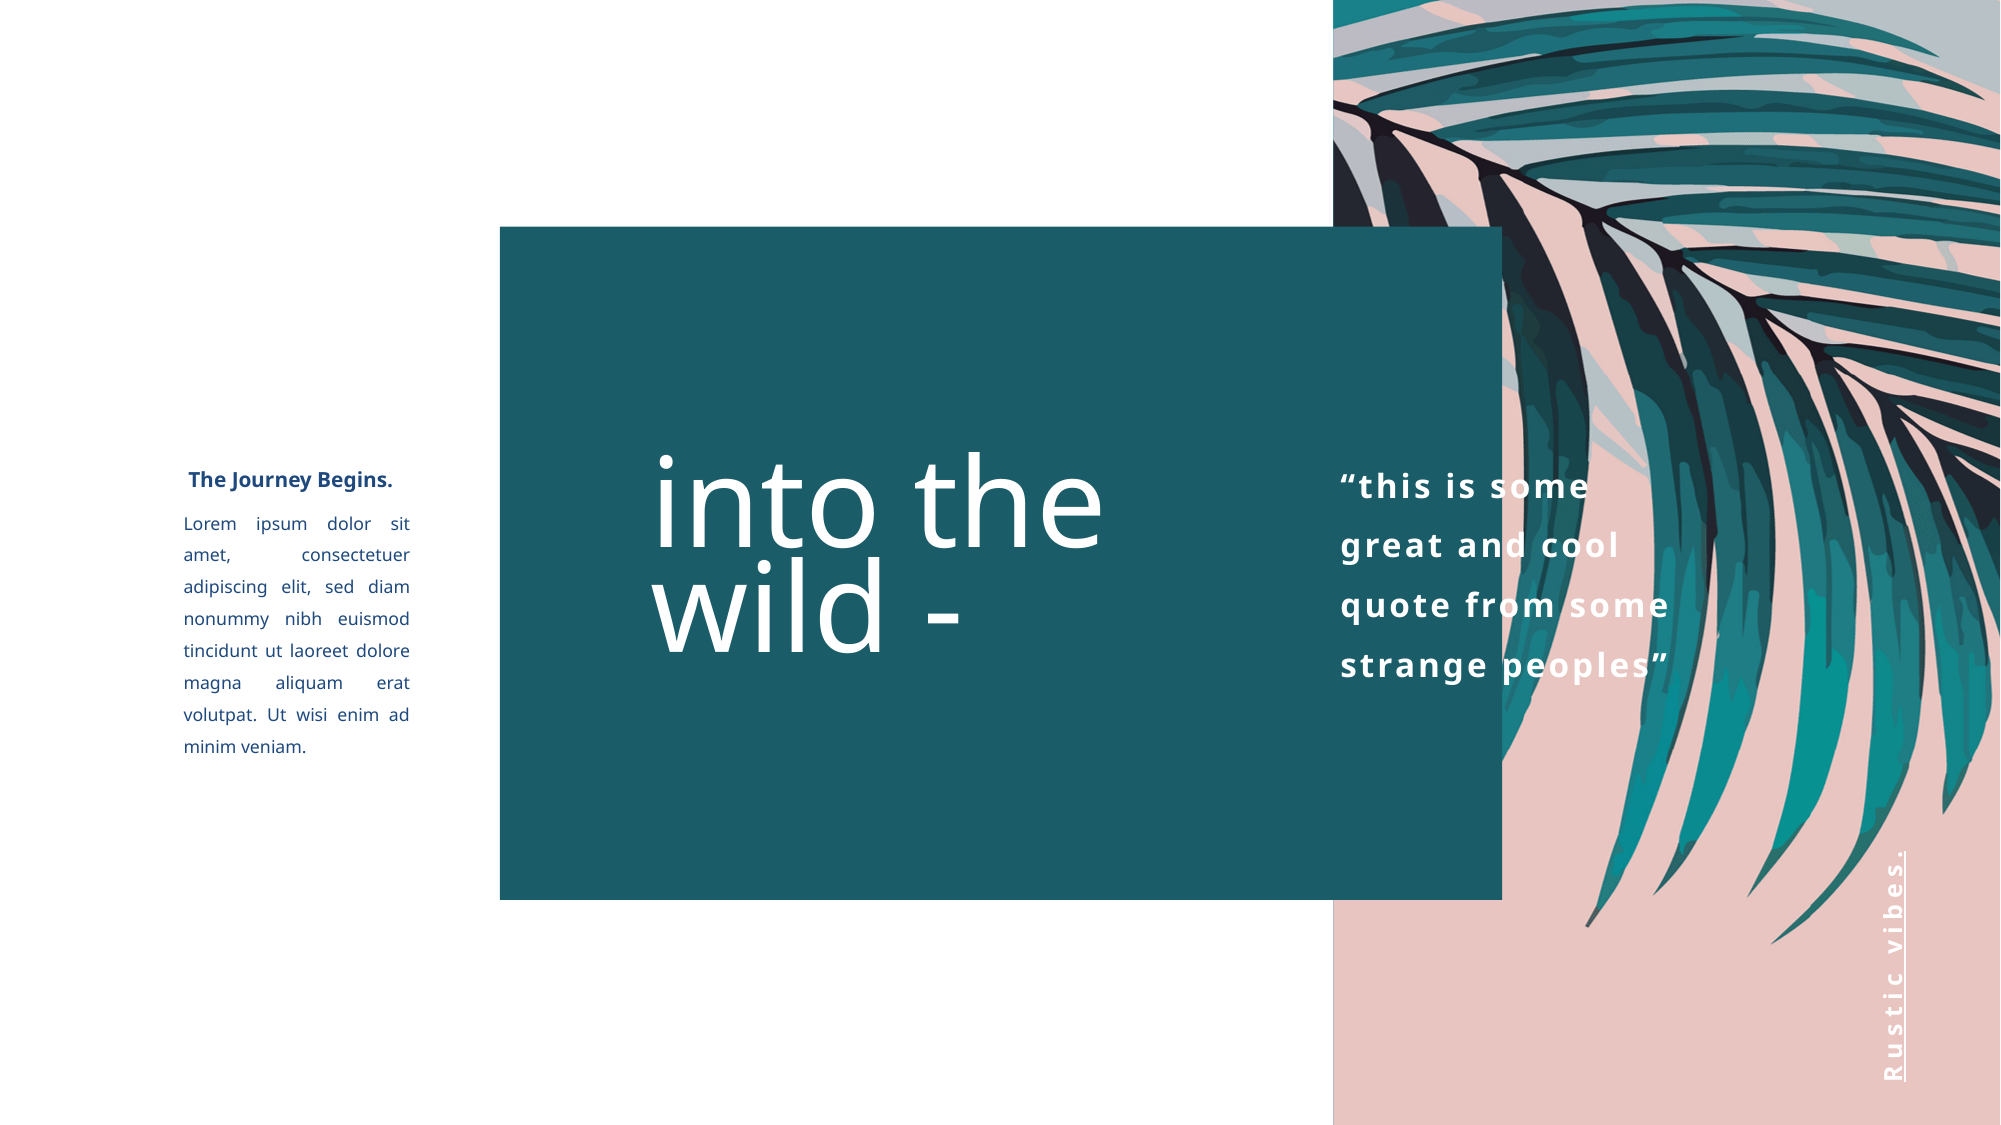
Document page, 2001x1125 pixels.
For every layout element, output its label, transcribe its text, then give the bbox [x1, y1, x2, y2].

text_box [499, 226, 1333, 901]
picture [1333, 0, 2001, 1125]
text_box into the wild - [636, 456, 1122, 682]
text_box “this is some great and cool quote from some strange peoples” [1325, 437, 1333, 692]
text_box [168, 447, 426, 713]
